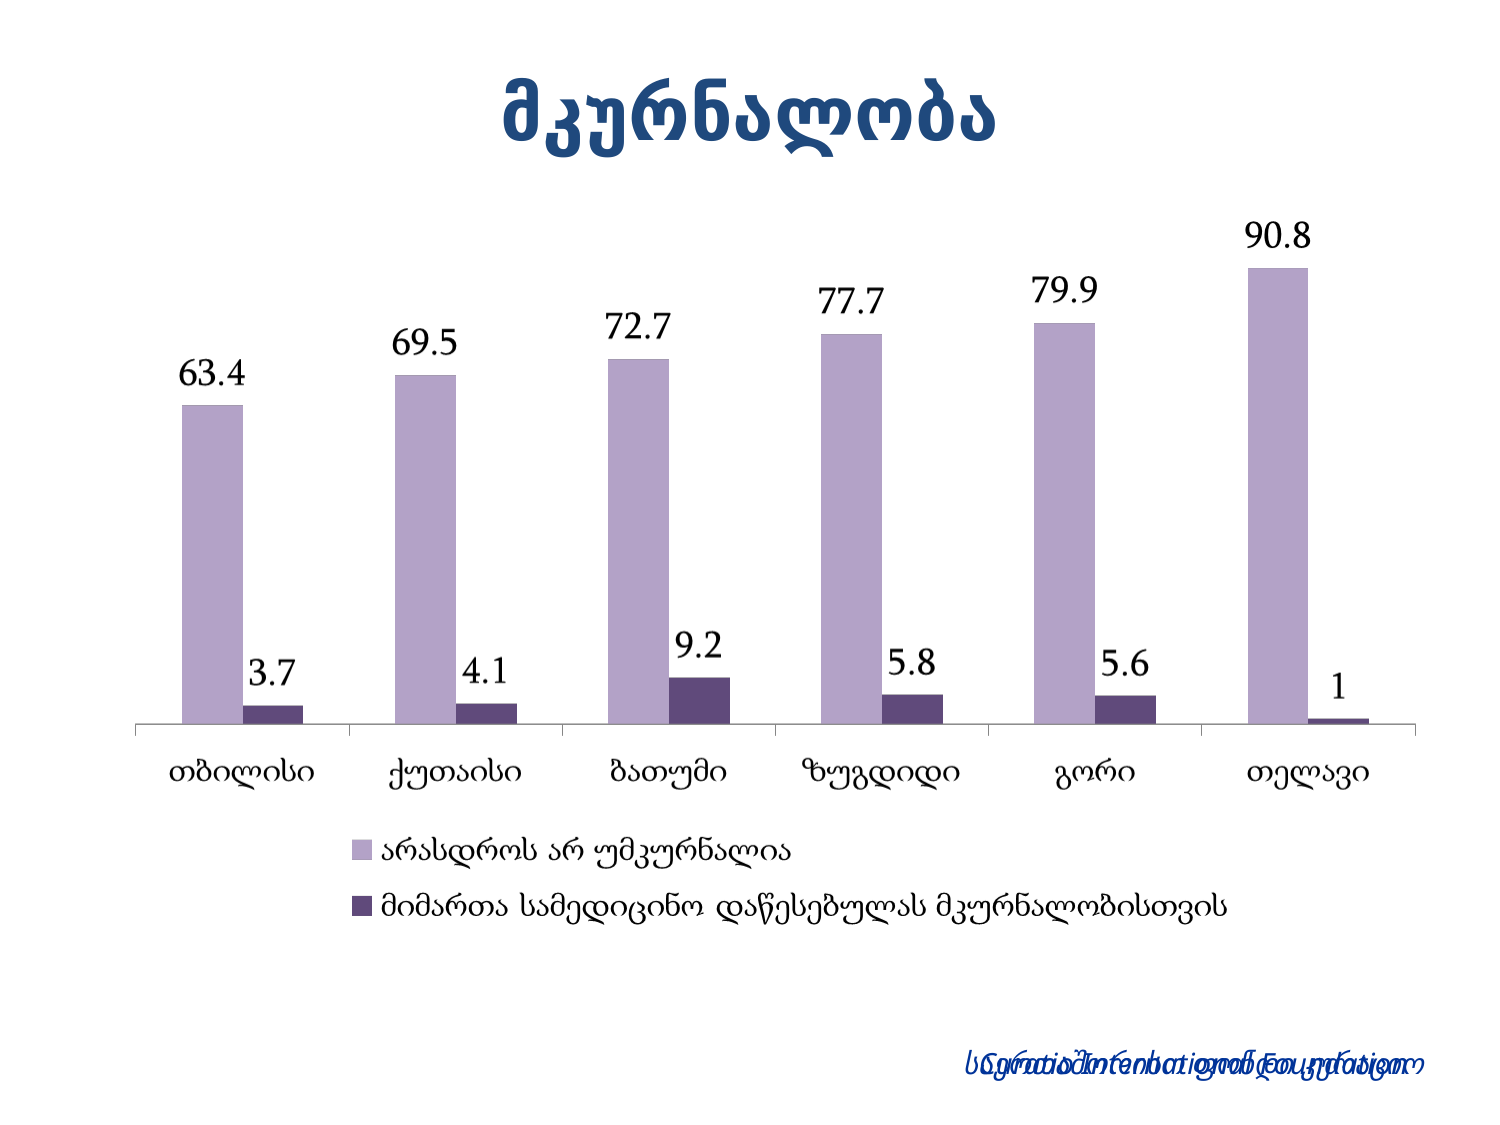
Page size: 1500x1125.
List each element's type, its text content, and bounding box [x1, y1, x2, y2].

footer Curatio International Foundation [937, 1037, 1450, 1091]
picture [112, 199, 1438, 951]
text_box მკურნალობა [74, 45, 1425, 175]
